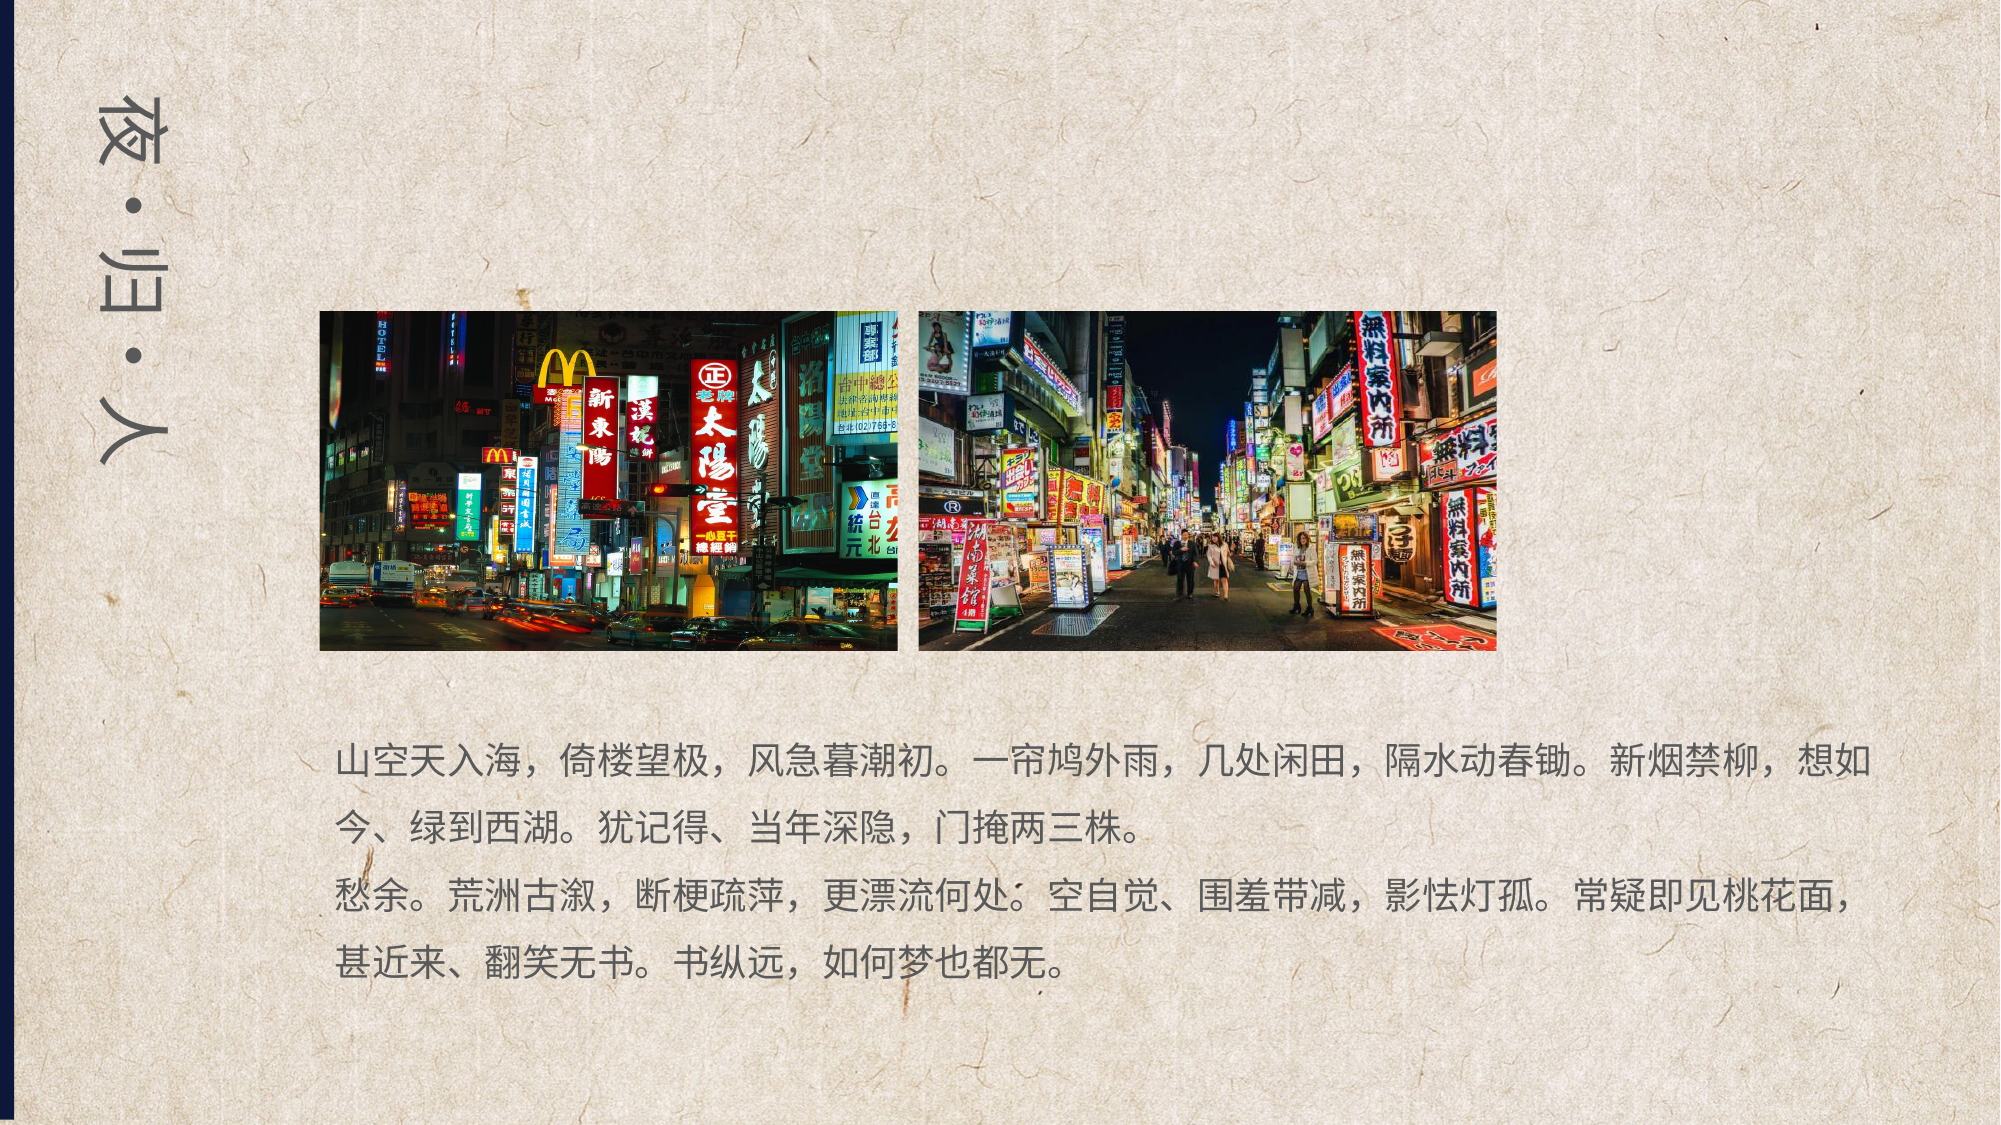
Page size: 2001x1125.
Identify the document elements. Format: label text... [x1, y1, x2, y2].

text_box [918, 310, 1498, 651]
text_box [0, 0, 15, 1121]
text_box [319, 310, 899, 651]
text_box 夜•归•人 [66, 78, 188, 521]
picture [0, 0, 2001, 1125]
text_box 山空天入海，倚楼望极，风急暮潮初。一帘鸠外雨，几处闲田，隔水动春锄。新烟禁柳，想如今、绿到西湖。犹记得、当年深隐，门掩两三株。 愁余。荒洲古溆，断梗疏萍，更漂流何处。空自觉、围羞带减，影怯灯孤。常疑即见桃花面，甚近来、翻笑无书。书纵远，如何梦也都无。 [319, 707, 1889, 992]
